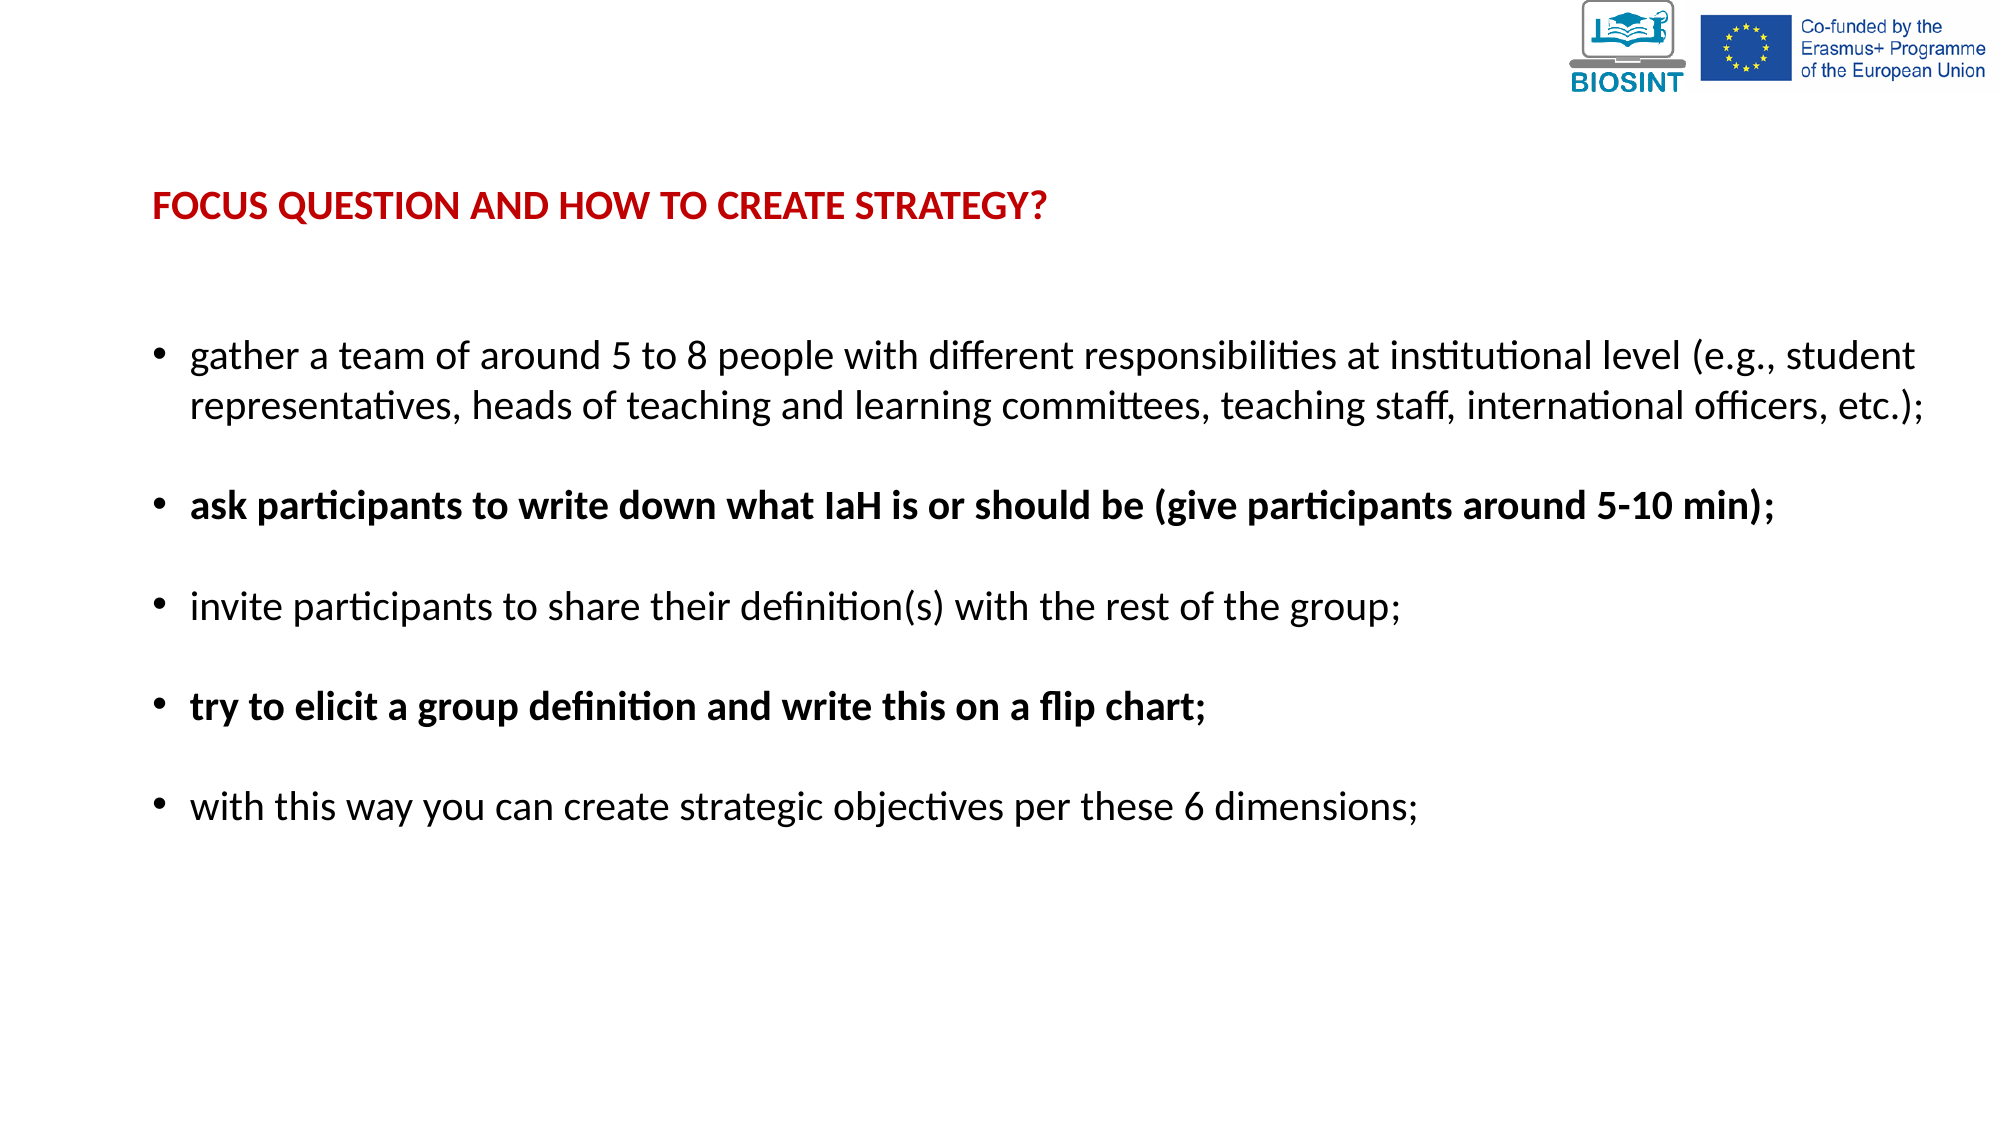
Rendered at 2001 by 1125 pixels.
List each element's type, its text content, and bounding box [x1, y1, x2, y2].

picture [1569, 0, 2000, 92]
list FOCUS QUESTION AND HOW TO CREATE STRATEGY? gather a team of around 5 to 8 people with different responsibilities at institutional level (e.g., student representatives, heads of teaching and learning committees, teaching staff, international officers, etc.); ask participants to write down what IaH is or should be (give participants around 5-10 min); invite participants to share their definition(s) with the rest of the group; try to elicit a group definition and write this on a flip chart; with this way you can create strategic objectives per these 6 dimensions; [137, 170, 1960, 1083]
picture [1653, 82, 1659, 92]
picture [1604, 76, 1613, 88]
